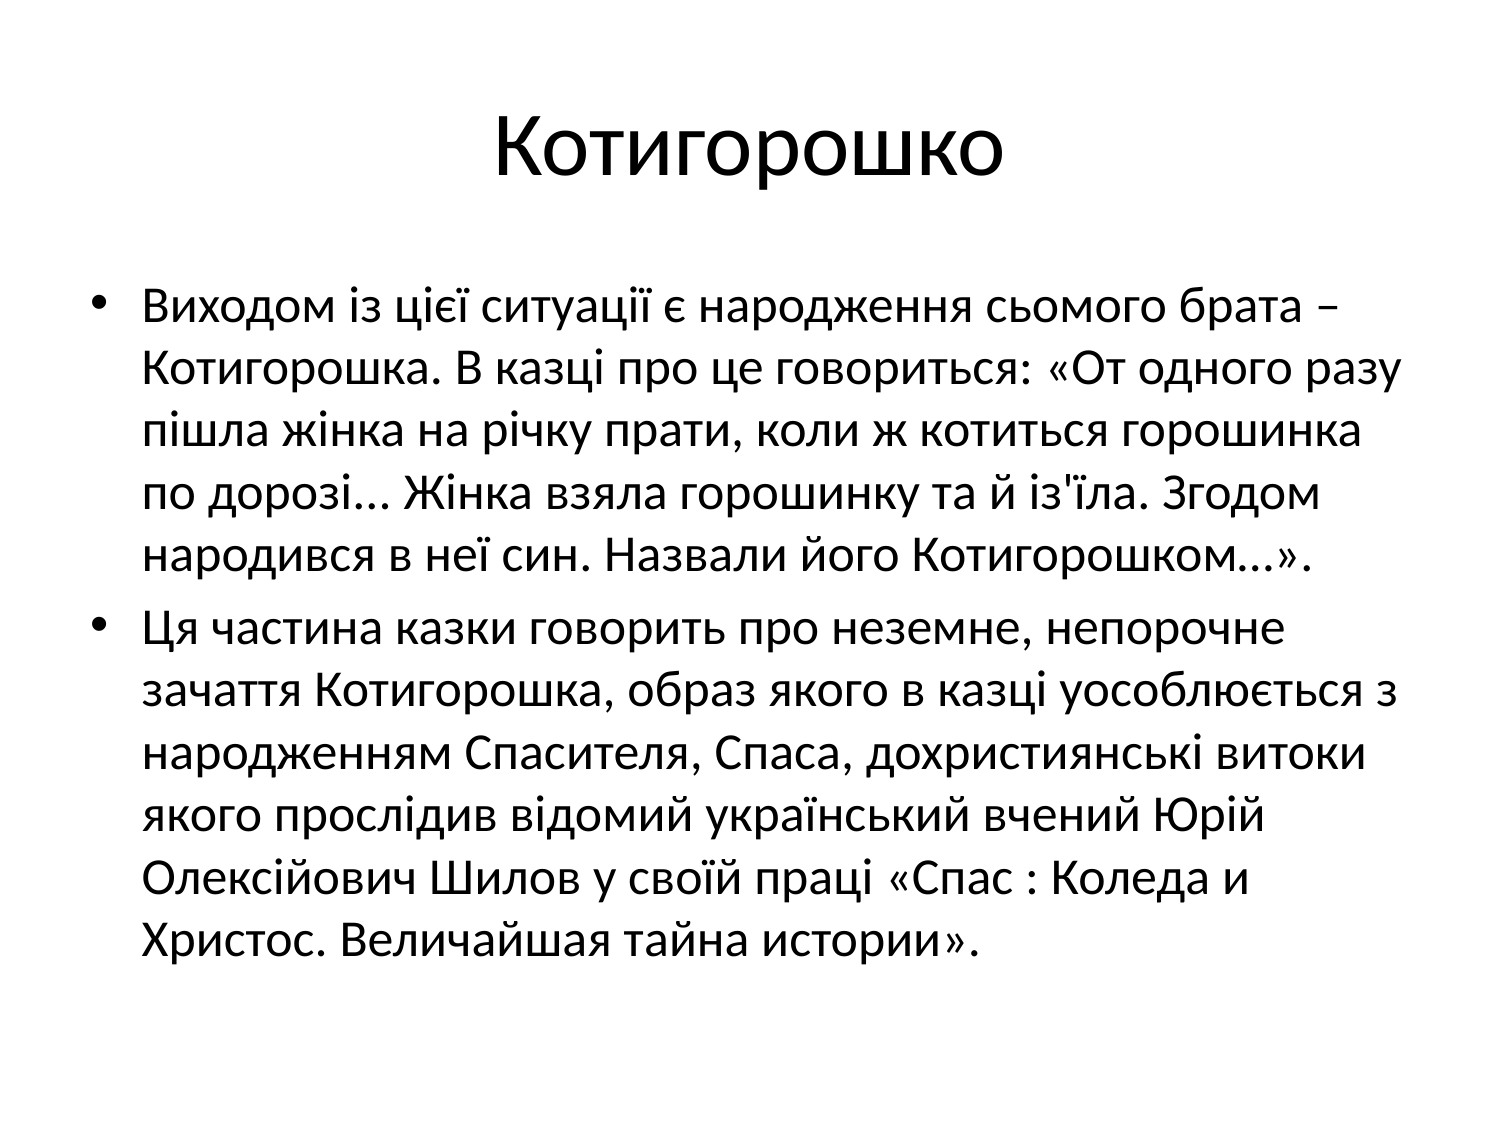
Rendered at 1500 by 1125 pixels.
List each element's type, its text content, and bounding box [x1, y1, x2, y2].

title Котигорошко [75, 45, 1425, 233]
list Виходом із цієї ситуації є народження сьомого брата – Котигорошка. В казці про це говориться: «От одного разу пішла жінка на річку прати, коли ж котиться горошинка по дорозі... Жінка взяла горошинку та й із'їла. Згодом народився в неї син. Назвали його Котигорошком…». Ця частина казки говорить про неземне, непорочне зачаття Котигорошка, образ якого в казці уособлюється з народженням Спасителя, Спаса, дохристиянські витоки якого прослідив відомий український вчений Юрій Олексійович Шилов у своїй праці «Спас : Коледа и Христос. Величайшая тайна истории». [75, 262, 1425, 1005]
